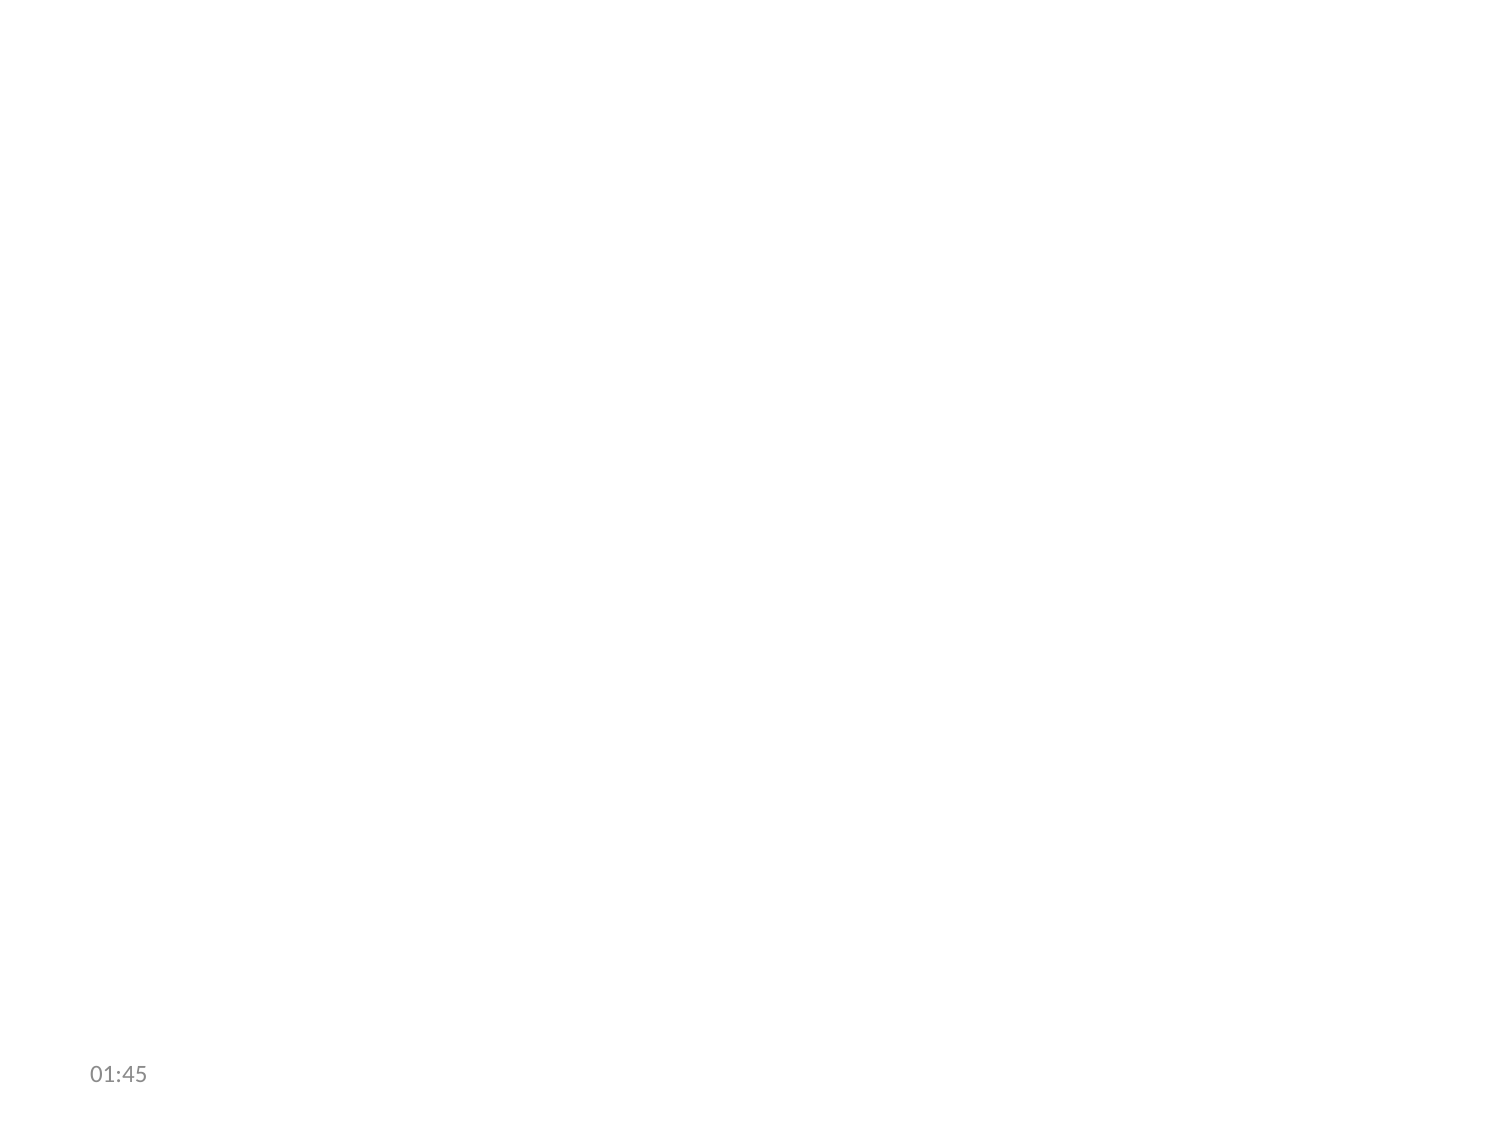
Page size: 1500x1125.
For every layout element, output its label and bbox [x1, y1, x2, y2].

slide_number [75, 1042, 425, 1103]
